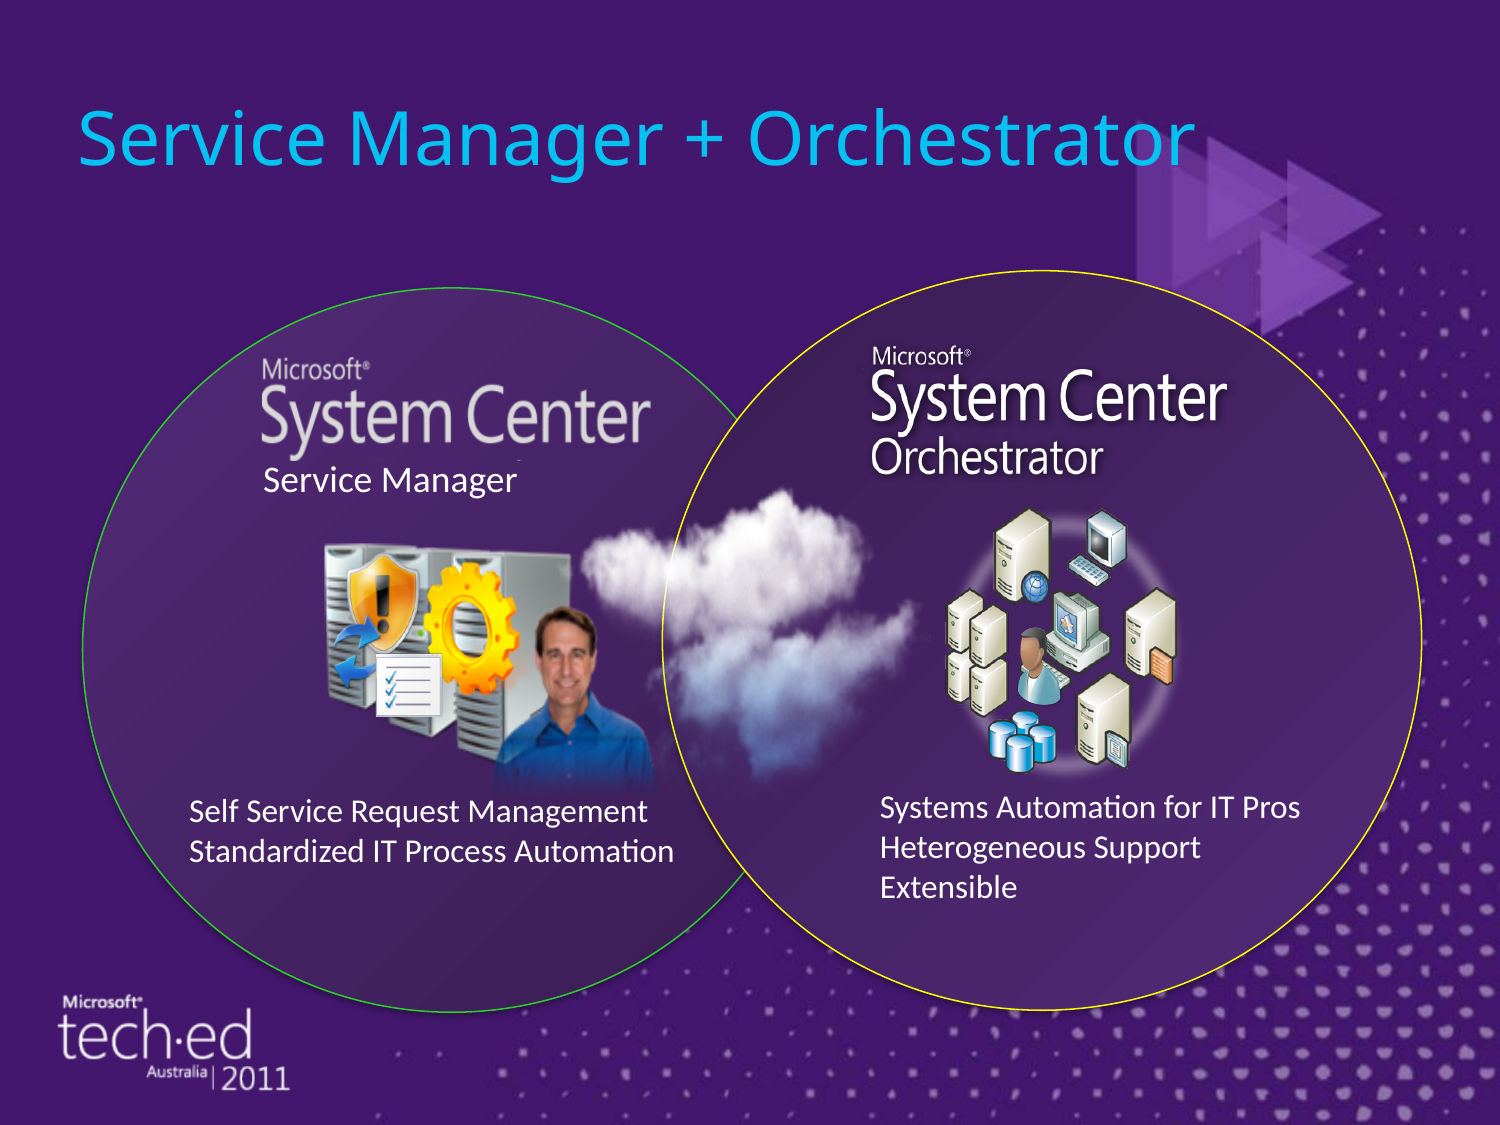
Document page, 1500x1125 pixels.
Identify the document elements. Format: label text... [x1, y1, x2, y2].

text_box Systems Automation for IT Pros Heterogeneous Support Extensible [868, 779, 1353, 911]
picture [0, 0, 1500, 1125]
text_box [1286, 360, 1423, 854]
text_box [782, 316, 857, 483]
title Service Manager + Orchestrator [62, 11, 1488, 279]
text_box [81, 287, 741, 1014]
text_box Self Service Request Management Standardized IT Process Automation [177, 783, 708, 875]
text_box [720, 808, 1302, 1012]
text_box [985, 269, 1099, 274]
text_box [862, 278, 1282, 842]
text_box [261, 357, 777, 831]
